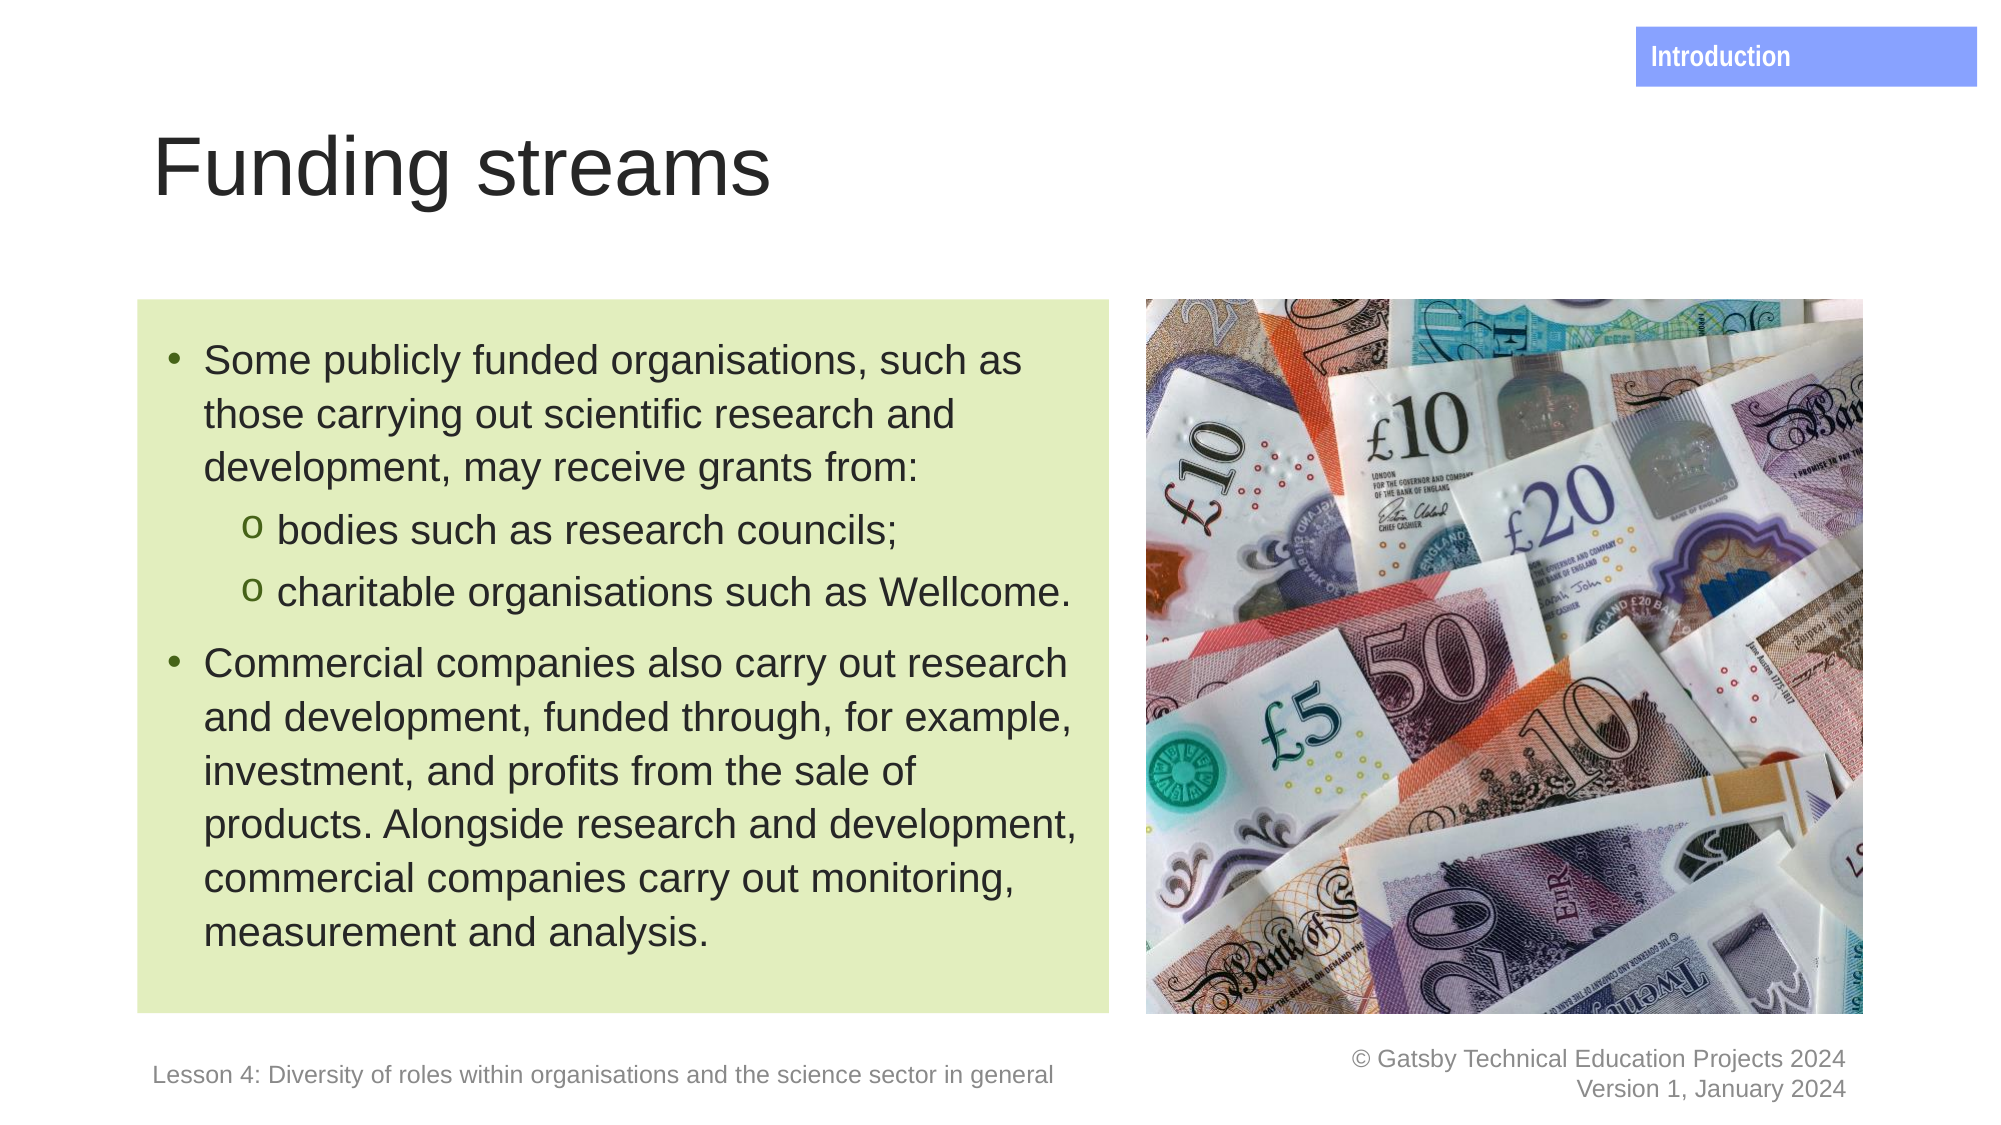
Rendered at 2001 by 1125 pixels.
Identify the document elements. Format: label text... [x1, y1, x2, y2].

list Lesson 4: Diversity of roles within organisations and the science sector in general [137, 1042, 1122, 1103]
picture [1146, 299, 1863, 1014]
list Some publicly funded organisations, such as those carrying out scientific research and development, may receive grants from: bodies such as research councils; charitable organisations such as Wellcome. Commercial companies also carry out research and development, funded through, for example, investment, and profits from the sale of products. Alongside research and development, commercial companies carry out monitoring, measurement and analysis. [137, 299, 1109, 1014]
list Introduction [1636, 26, 1978, 87]
title Funding streams [137, 59, 1863, 278]
